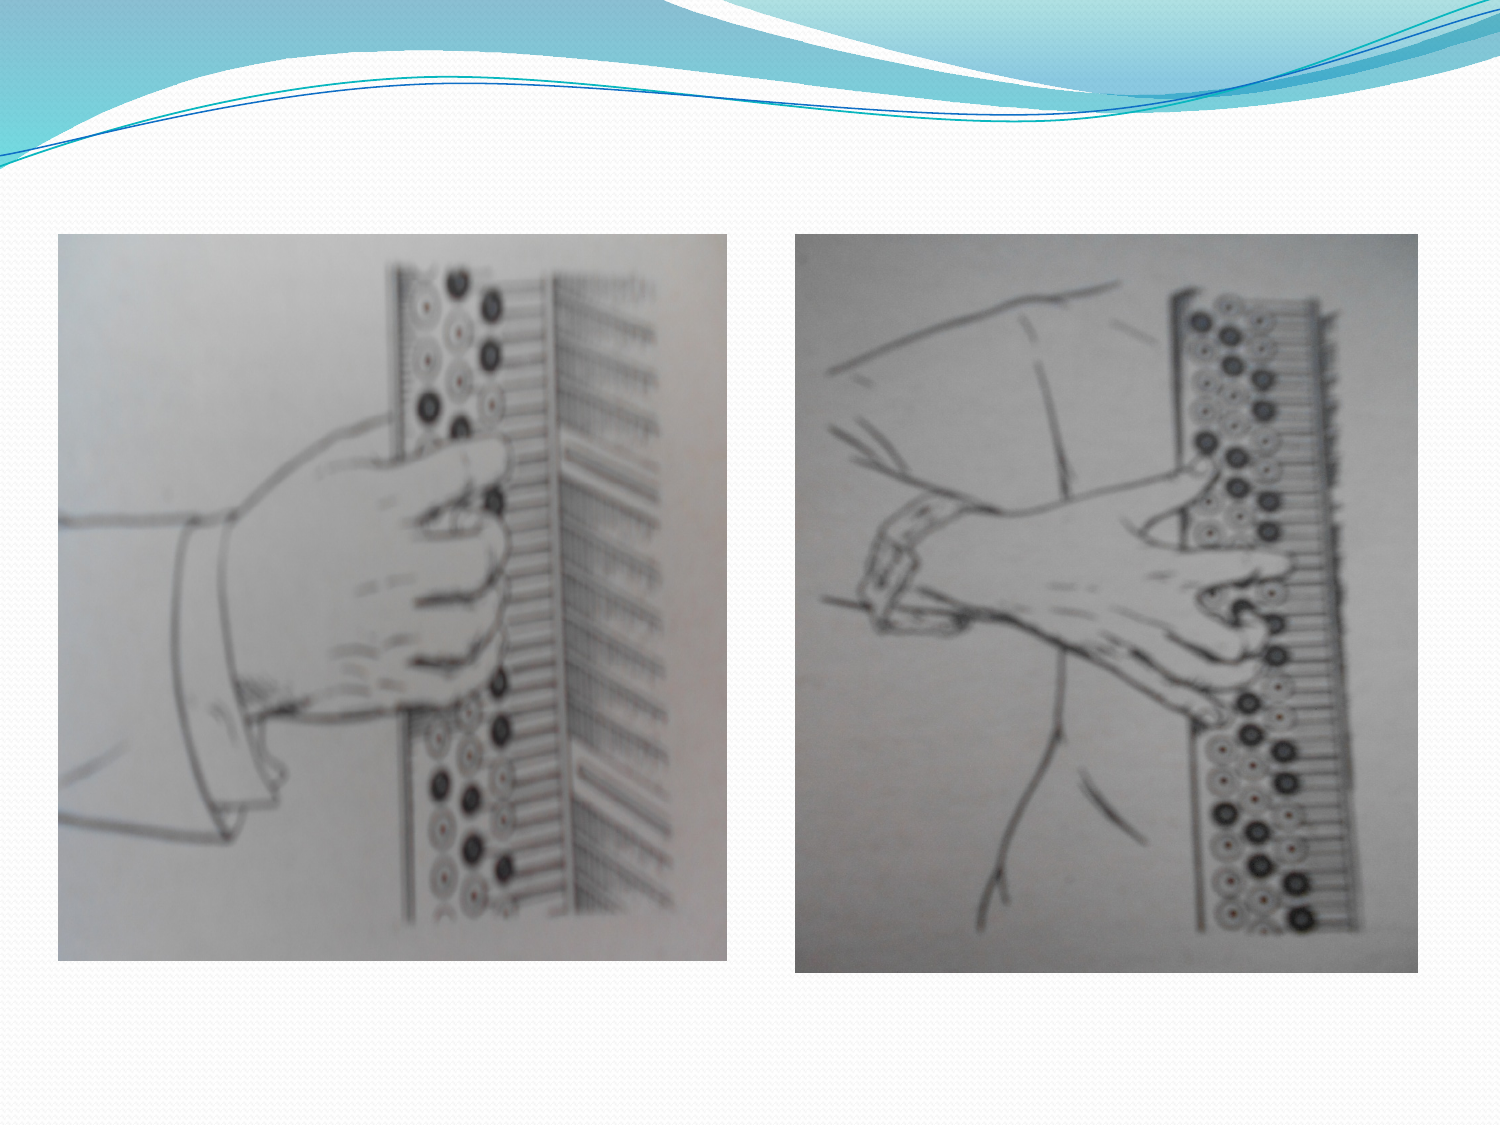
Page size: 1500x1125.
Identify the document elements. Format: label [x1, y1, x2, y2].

picture [795, 234, 1419, 973]
picture [58, 234, 727, 962]
